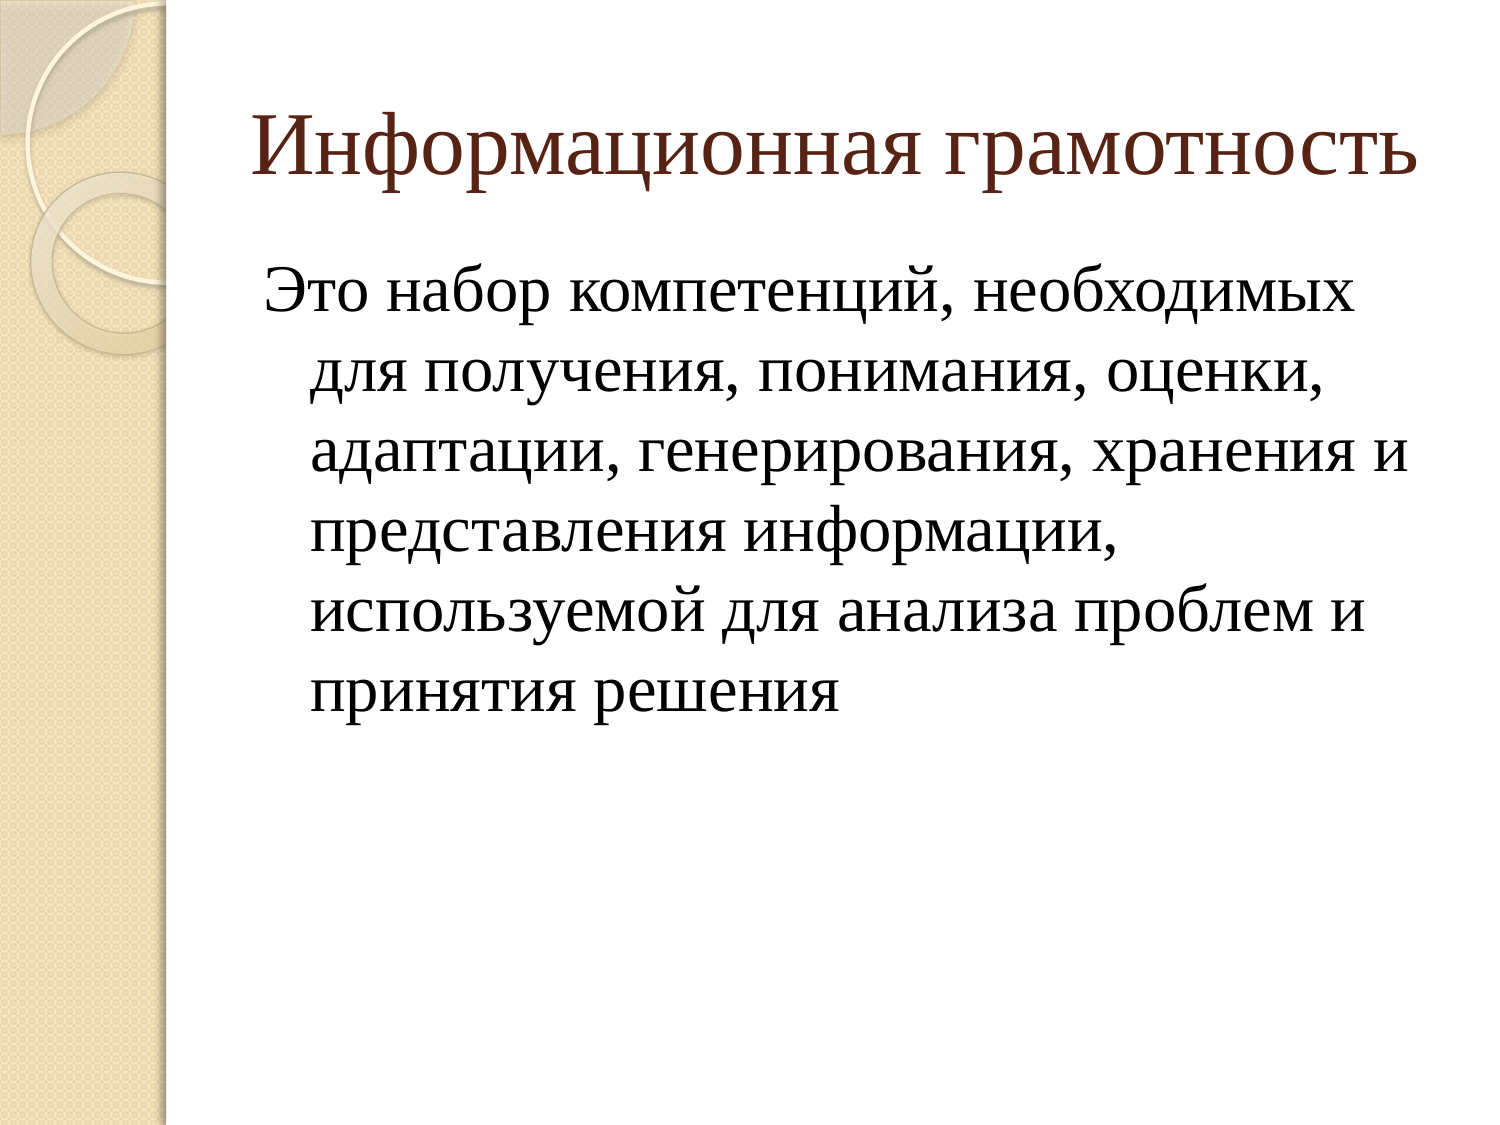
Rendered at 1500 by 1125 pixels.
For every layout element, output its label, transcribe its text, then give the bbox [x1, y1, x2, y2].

title Информационная грамотность [235, 45, 1466, 233]
list Это набор компетенций, необходимых для получения, понимания, оценки, адаптации, генерирования, хранения и представления информации, используемой для анализа проблем и принятия решения [235, 237, 1466, 1025]
